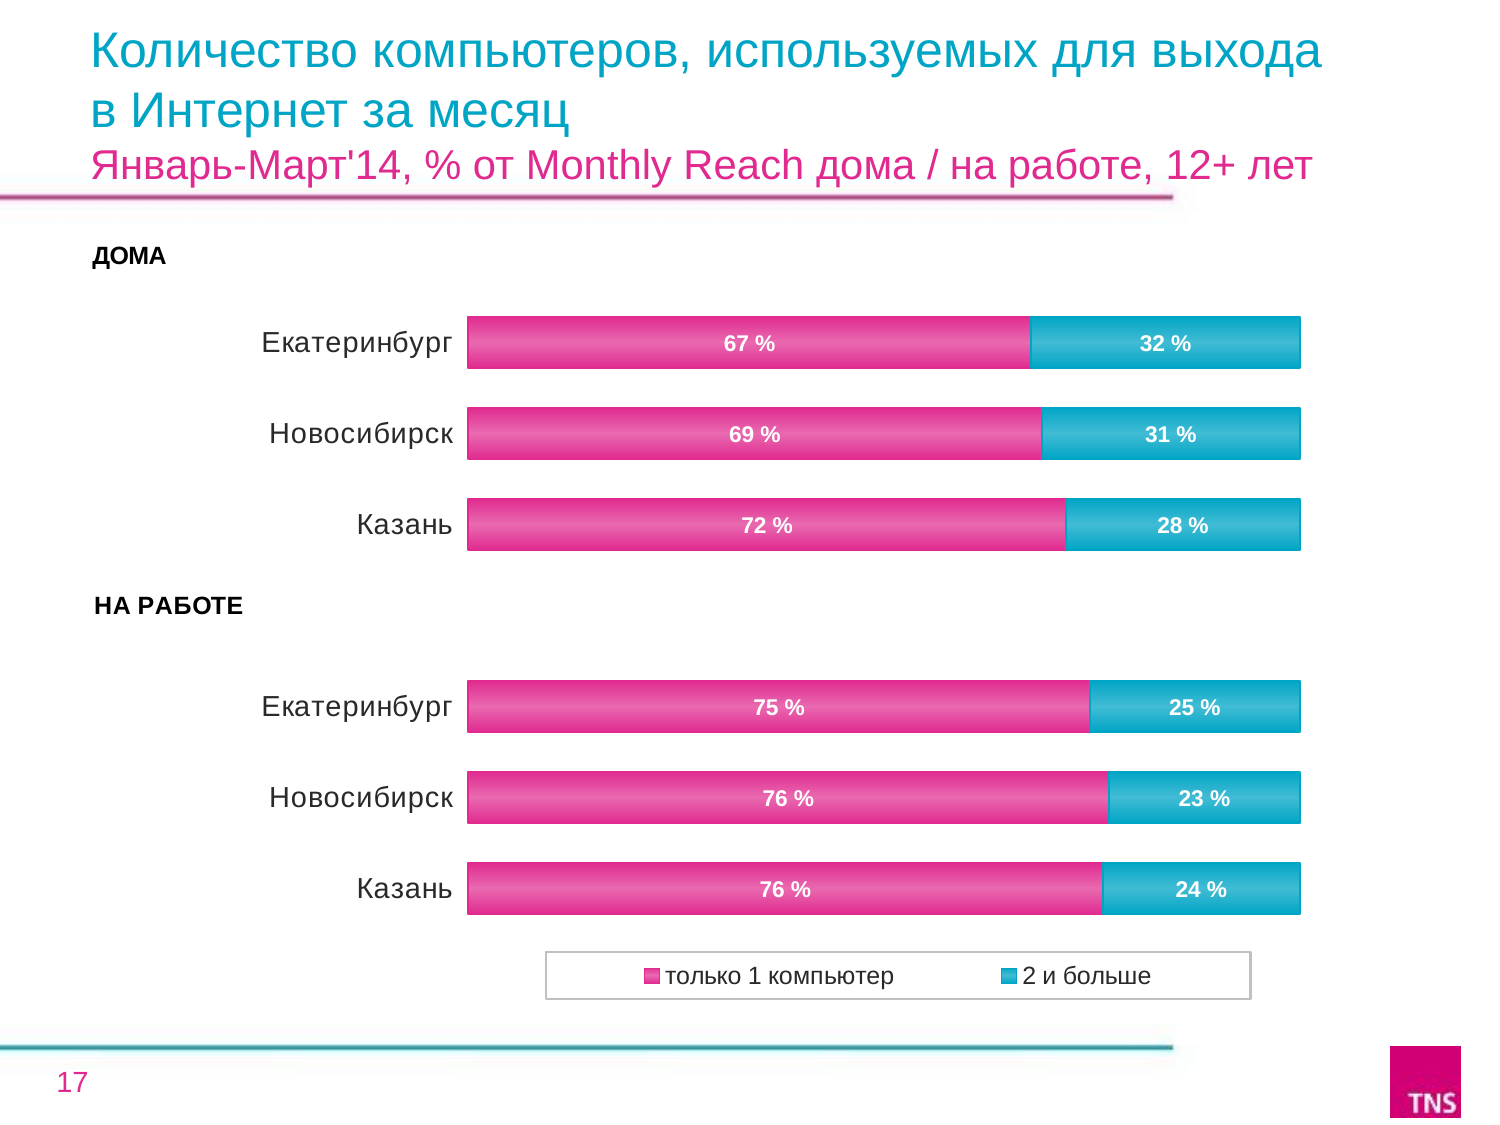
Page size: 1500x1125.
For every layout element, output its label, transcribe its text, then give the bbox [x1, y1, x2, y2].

slide_number 17 [40, 1055, 392, 1125]
chart [72, 204, 1302, 1015]
picture [0, 0, 1500, 1125]
title Количество компьютеров, используемых для выхода в Интернет за месяц Январь-Март'14, % от Monthly Reach дома / на работе, 12+ лет [74, 18, 1460, 187]
